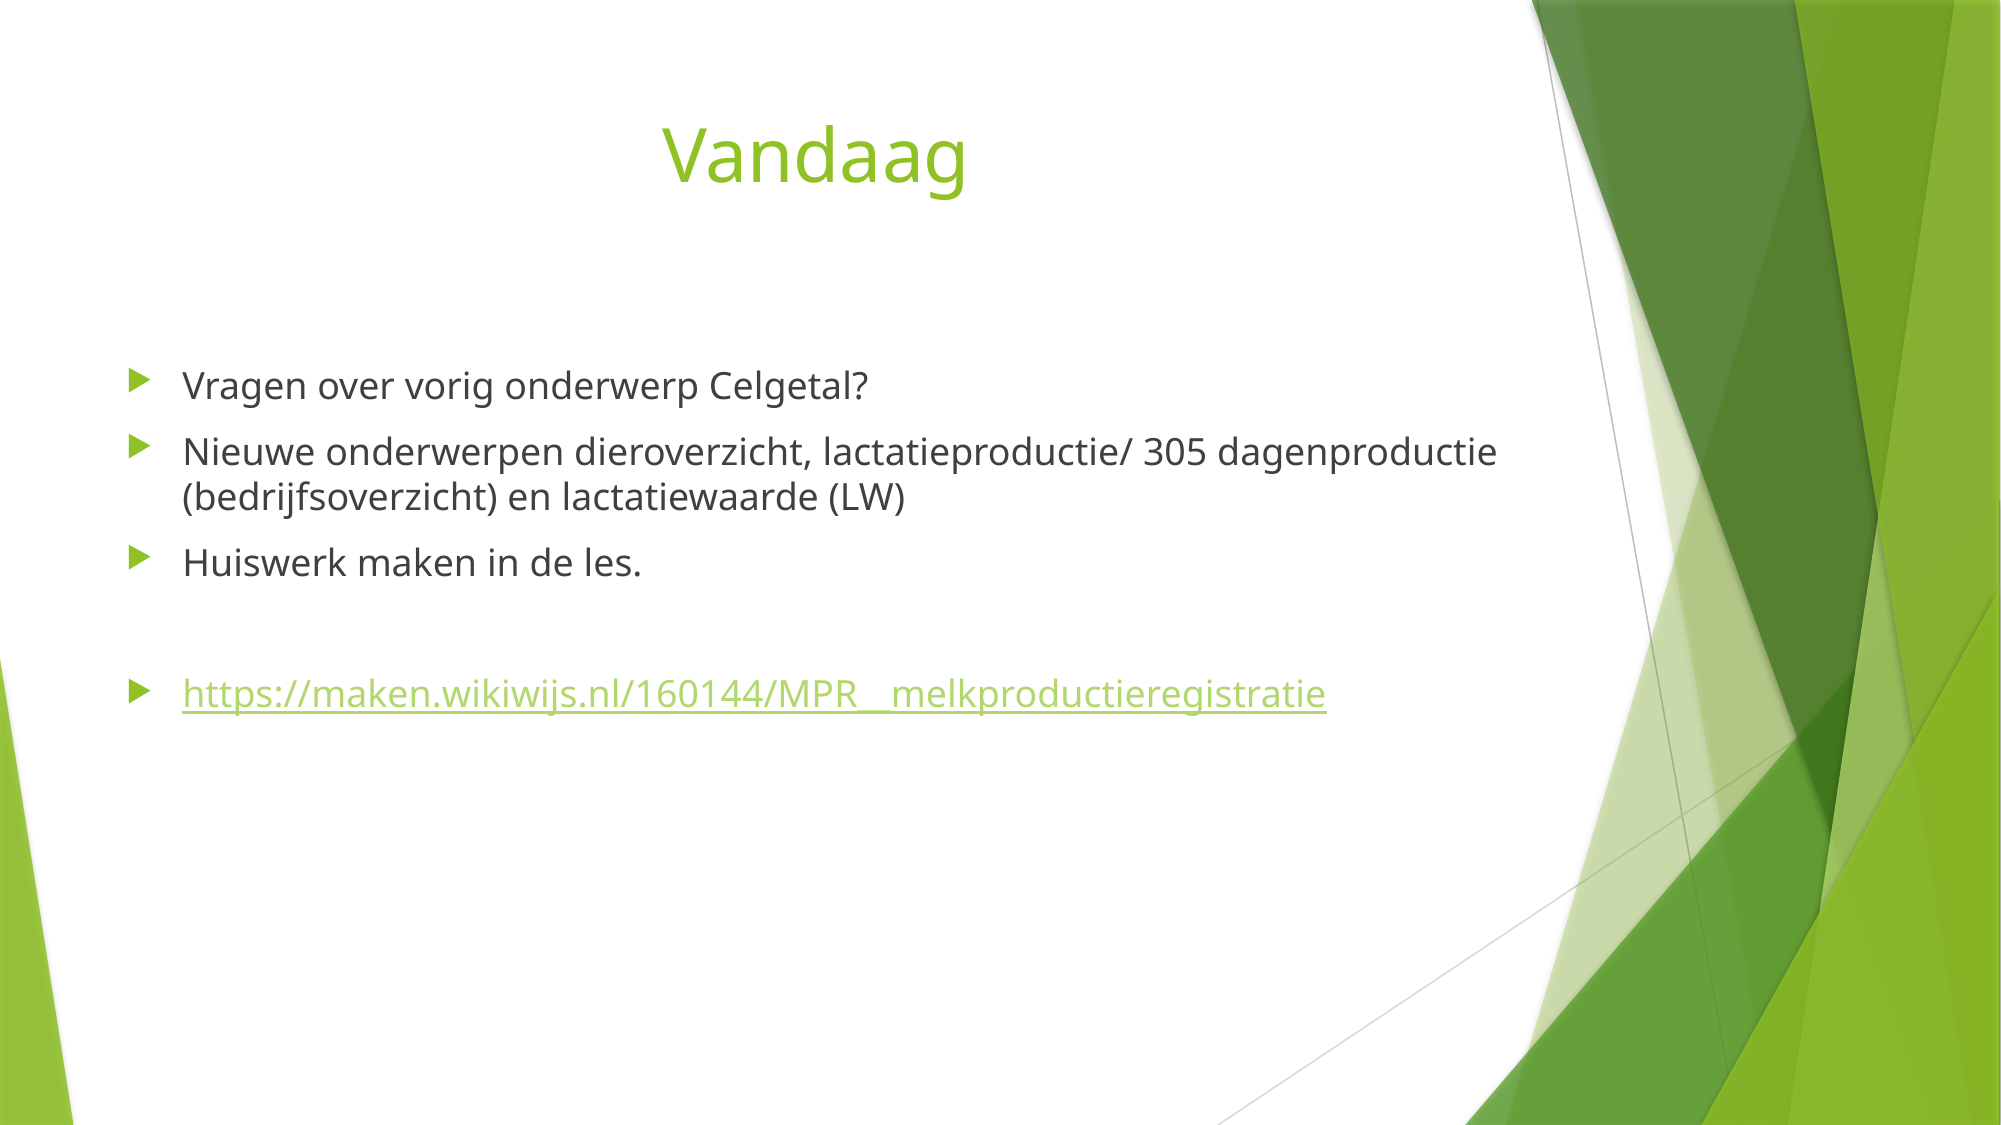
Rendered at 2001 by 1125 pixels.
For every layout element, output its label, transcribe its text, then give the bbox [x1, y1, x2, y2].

list Vragen over vorig onderwerp Celgetal? Nieuwe onderwerpen dieroverzicht, lactatieproductie/ 305 dagenproductie (bedrijfsoverzicht) en lactatiewaarde (LW) Huiswerk maken in de les. https://maken.wikiwijs.nl/160144/MPR__melkproductieregistratie [111, 354, 1522, 992]
title Vandaag [111, 99, 1522, 317]
